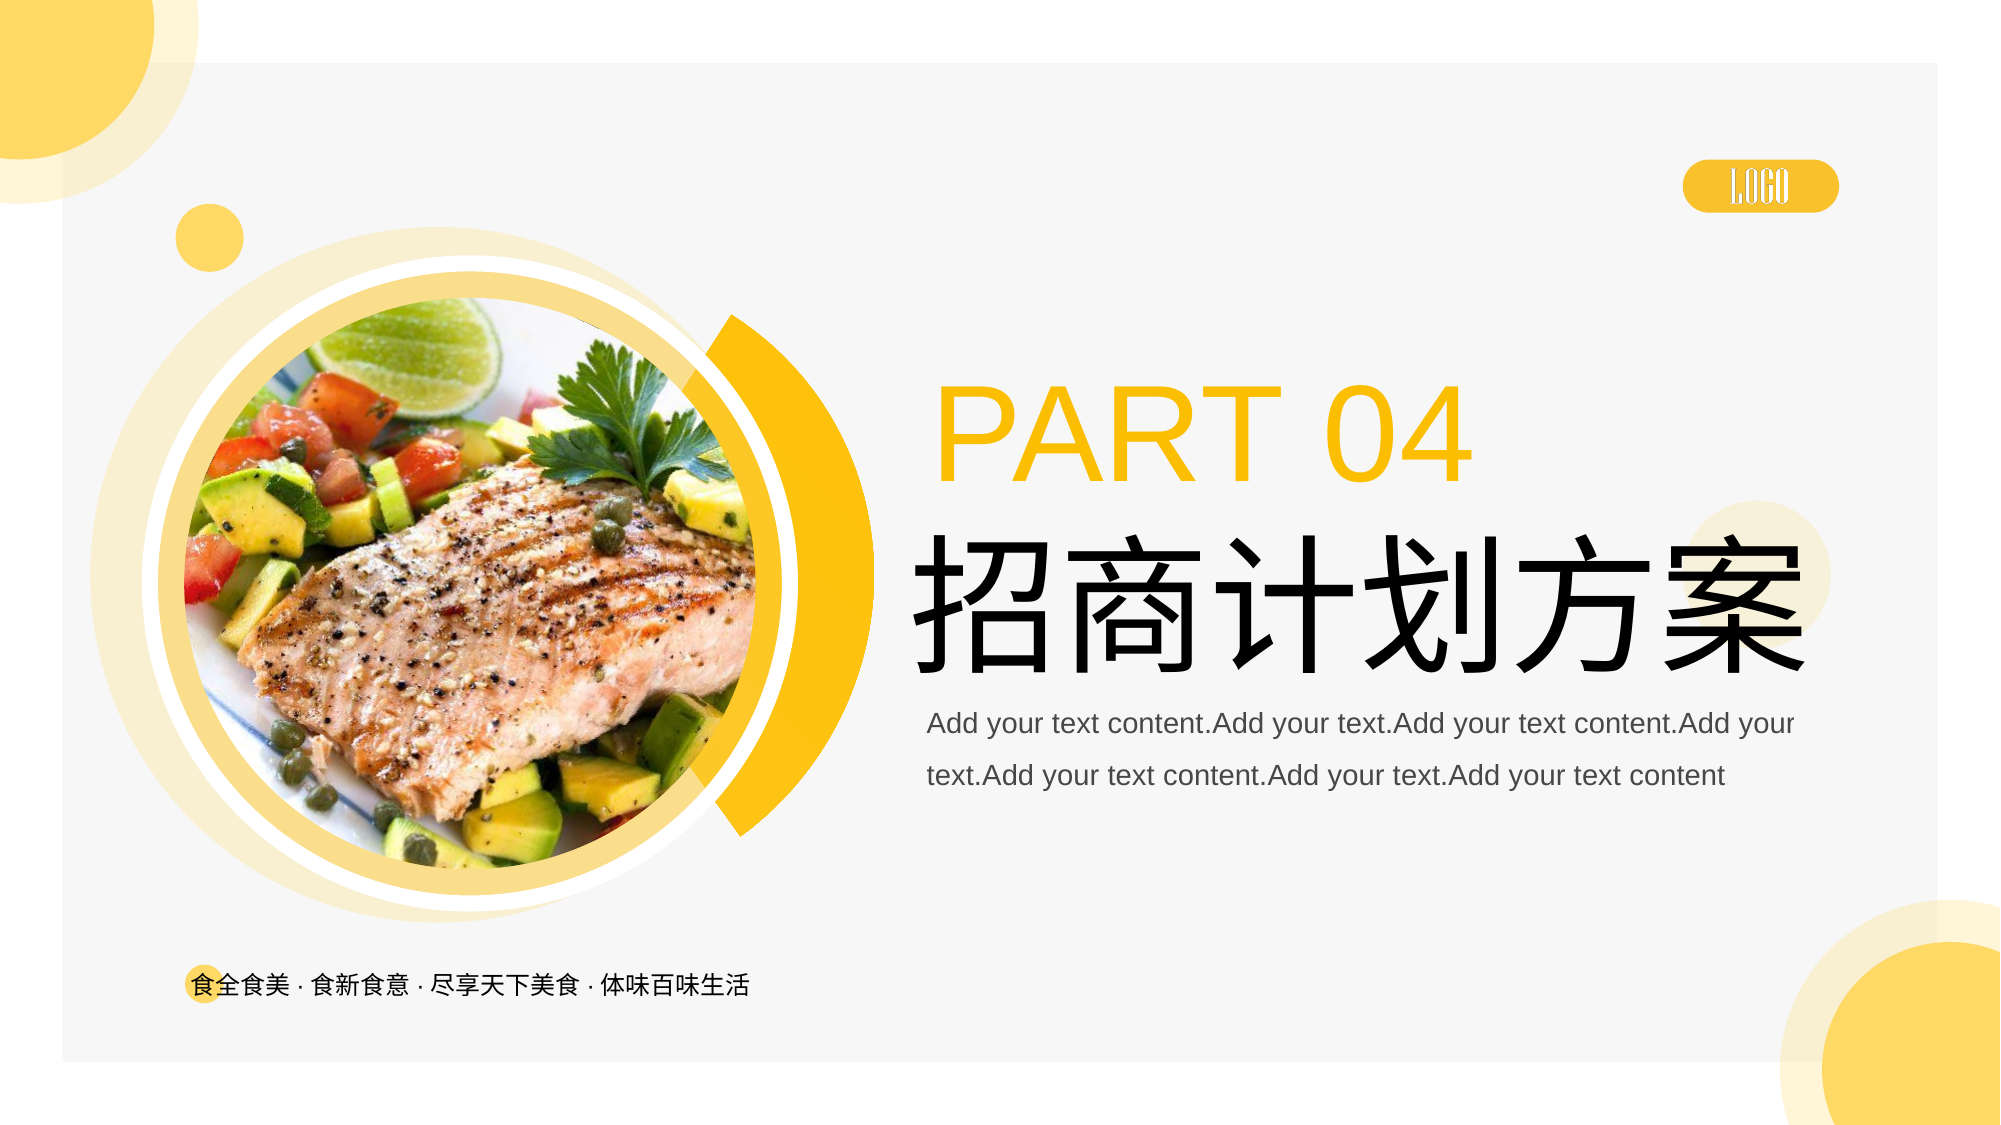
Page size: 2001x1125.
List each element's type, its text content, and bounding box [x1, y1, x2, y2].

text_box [0, 0, 199, 204]
text_box Add your text content.Add your text.Add your text content.Add your text.Add your text content.Add your text.Add your text content. [911, 701, 1874, 800]
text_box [1682, 159, 1840, 213]
text_box [61, 62, 1938, 1063]
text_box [90, 226, 879, 923]
text_box PART 04 [915, 336, 1491, 500]
text_box [176, 202, 243, 226]
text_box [1779, 899, 2000, 1125]
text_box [895, 500, 1894, 701]
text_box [175, 961, 1759, 1008]
